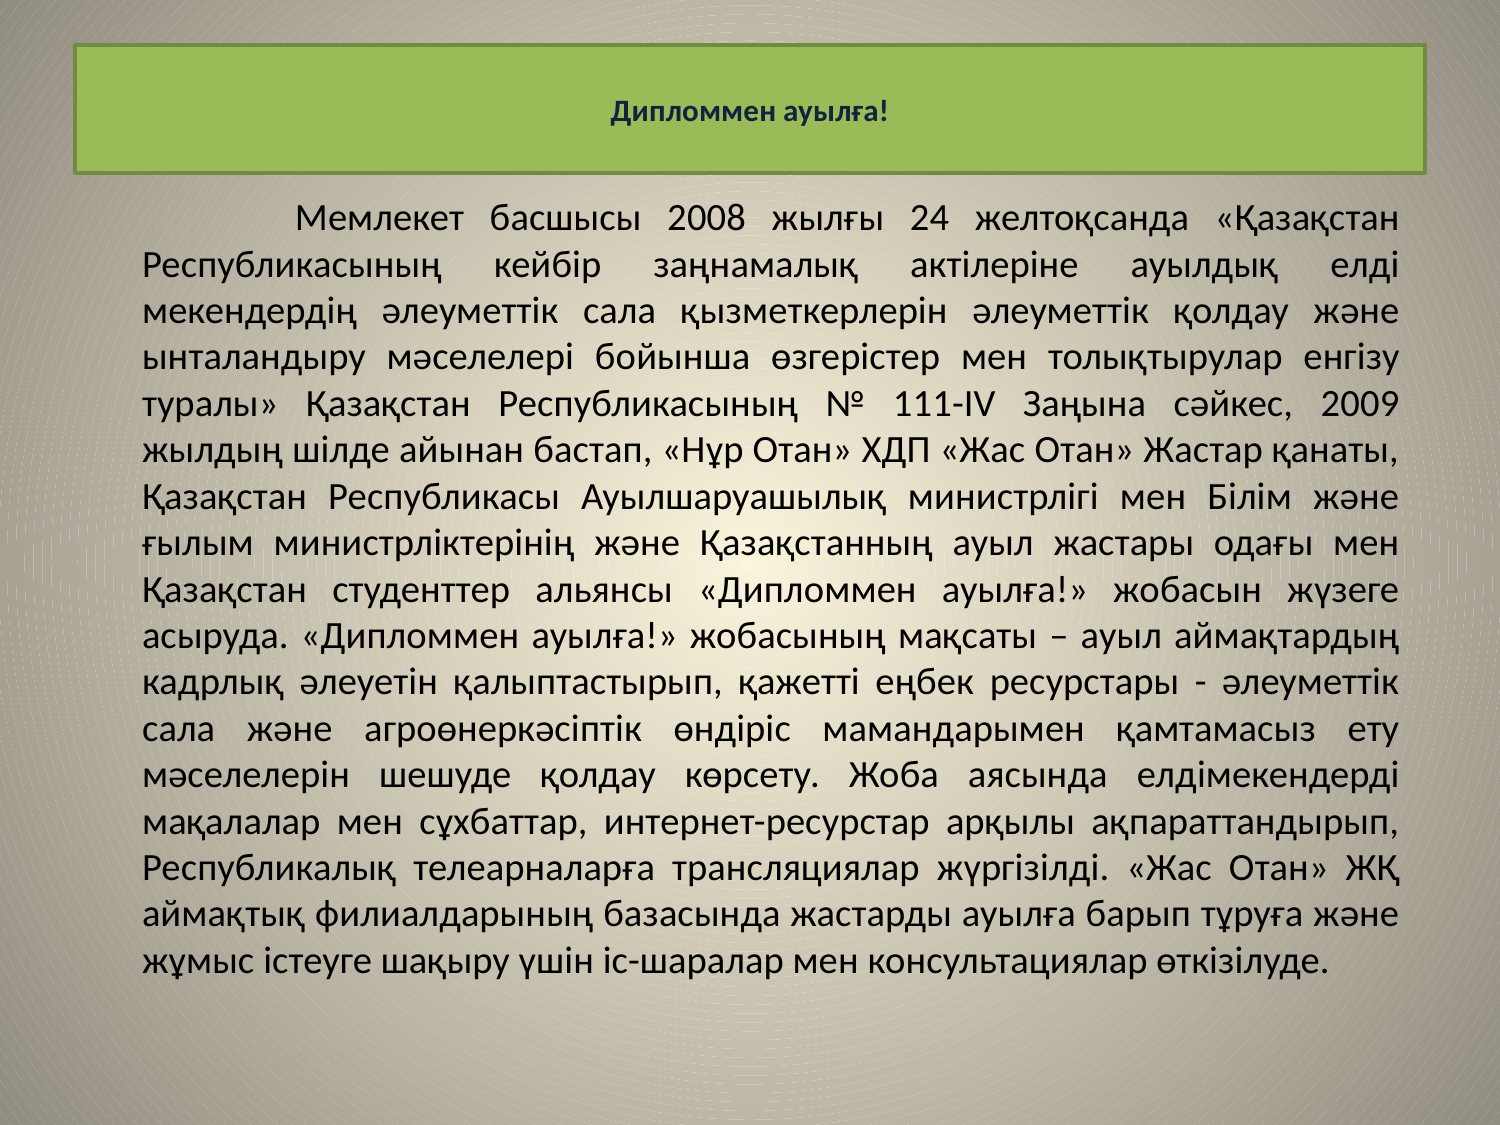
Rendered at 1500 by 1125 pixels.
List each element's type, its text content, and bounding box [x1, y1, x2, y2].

title Дипломмен ауылға! [73, 43, 1427, 175]
list Мемлекет басшысы 2008 жылғы 24 желтоқсанда «Қазақстан Республикасының кейбiр заңнамалық актiлерiне ауылдық елдi мекендердiң әлеуметтiк сала қызметкерлерiн әлеуметтiк қолдау және ынталандыру мәселелерi бойынша өзгерiстер мен толықтырулар енгiзу туралы» Қазақстан Республикасының № 111-IV Заңына сәйкес, 2009 жылдың шілде айынан бастап, «Нұр Отан» ХДП «Жас Отан» Жастар қанаты, Қазақстан Республикасы Ауылшаруашылық министрлігі мен Білім және ғылым министрліктерінің және Қазақстанның ауыл жастары одағы мен Қазақстан студенттер альянсы «Дипломмен ауылға!» жобасын жүзеге асыруда. «Дипломмен ауылға!» жобасының мақсаты – ауыл аймақтардың кадрлық әлеуетін қалыптастырып, қажетті еңбек ресурстары - әлеуметтік сала және агроөнеркәсіптік өндіріс мамандарымен қамтамасыз ету мәселелерін шешуде қолдау көрсету. Жоба аясында елдімекендерді мақалалар мен сұхбаттар, интернет-ресурстар арқылы ақпараттандырып, Республикалық телеарналарға трансляциялар жүргізілді. «Жас Отан» ЖҚ аймақтық филиалдарының базасында жастарды ауылға барып тұруға және жұмыс істеуге шақыру үшін іс-шаралар мен консультациялар өткізілуде. [75, 184, 1416, 1005]
